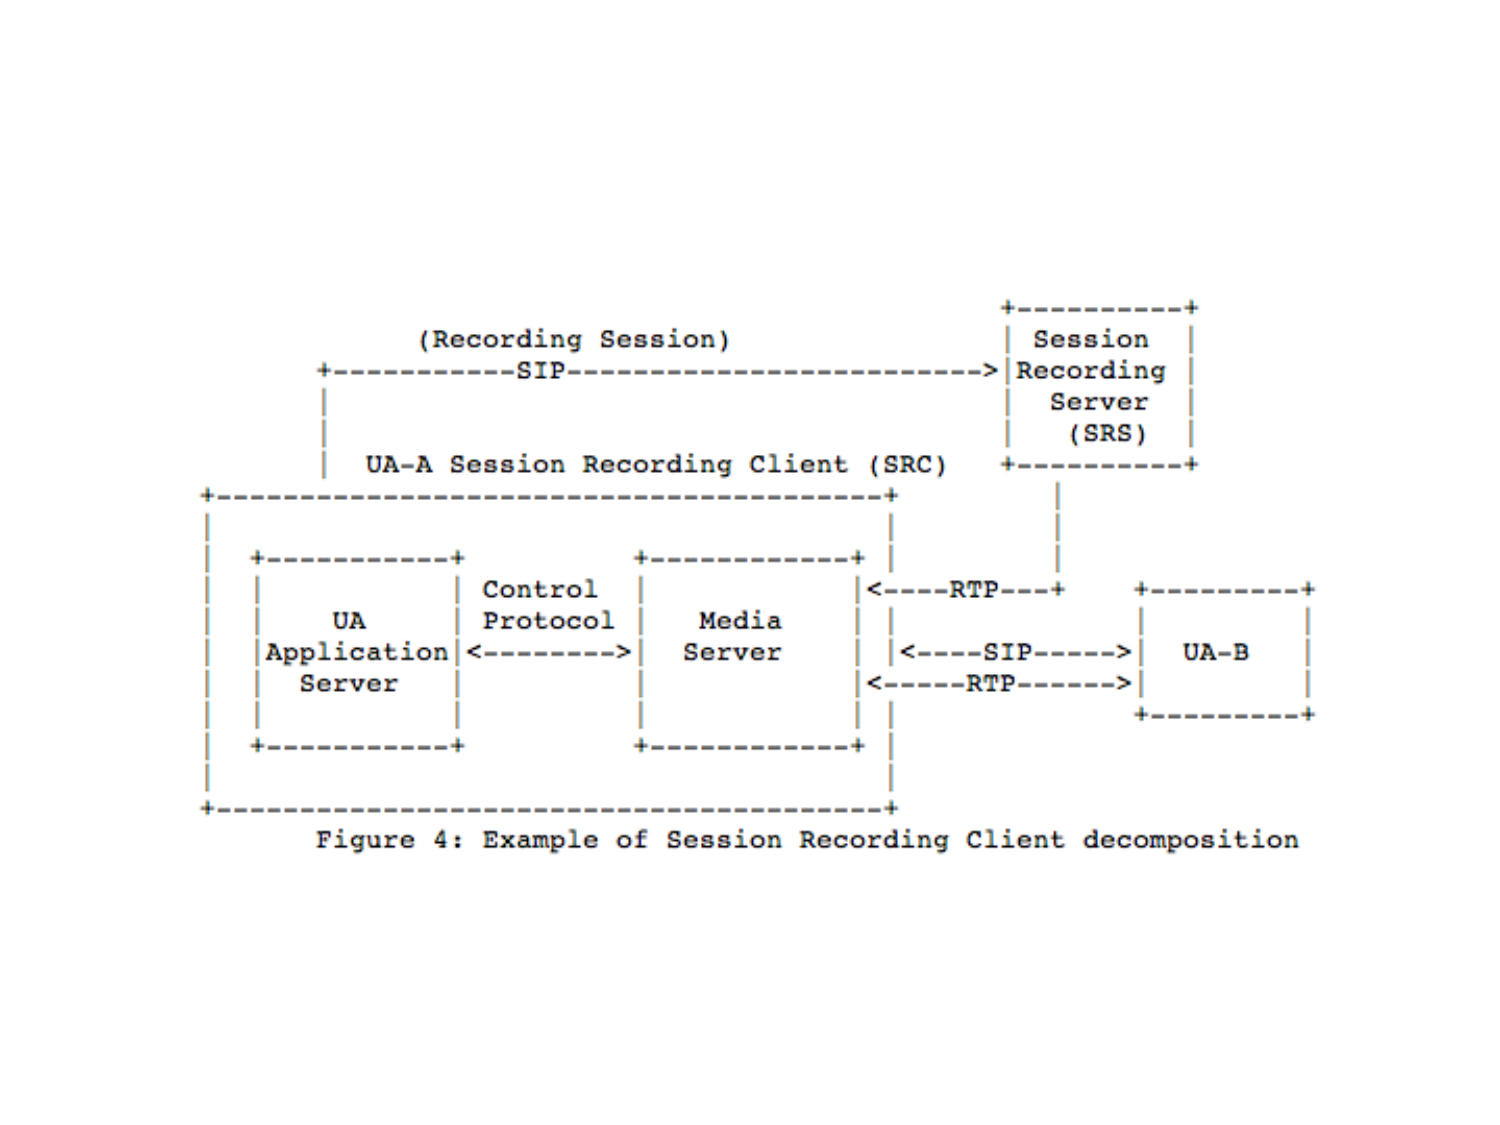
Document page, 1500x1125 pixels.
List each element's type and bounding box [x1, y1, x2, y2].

picture [158, 258, 1342, 867]
